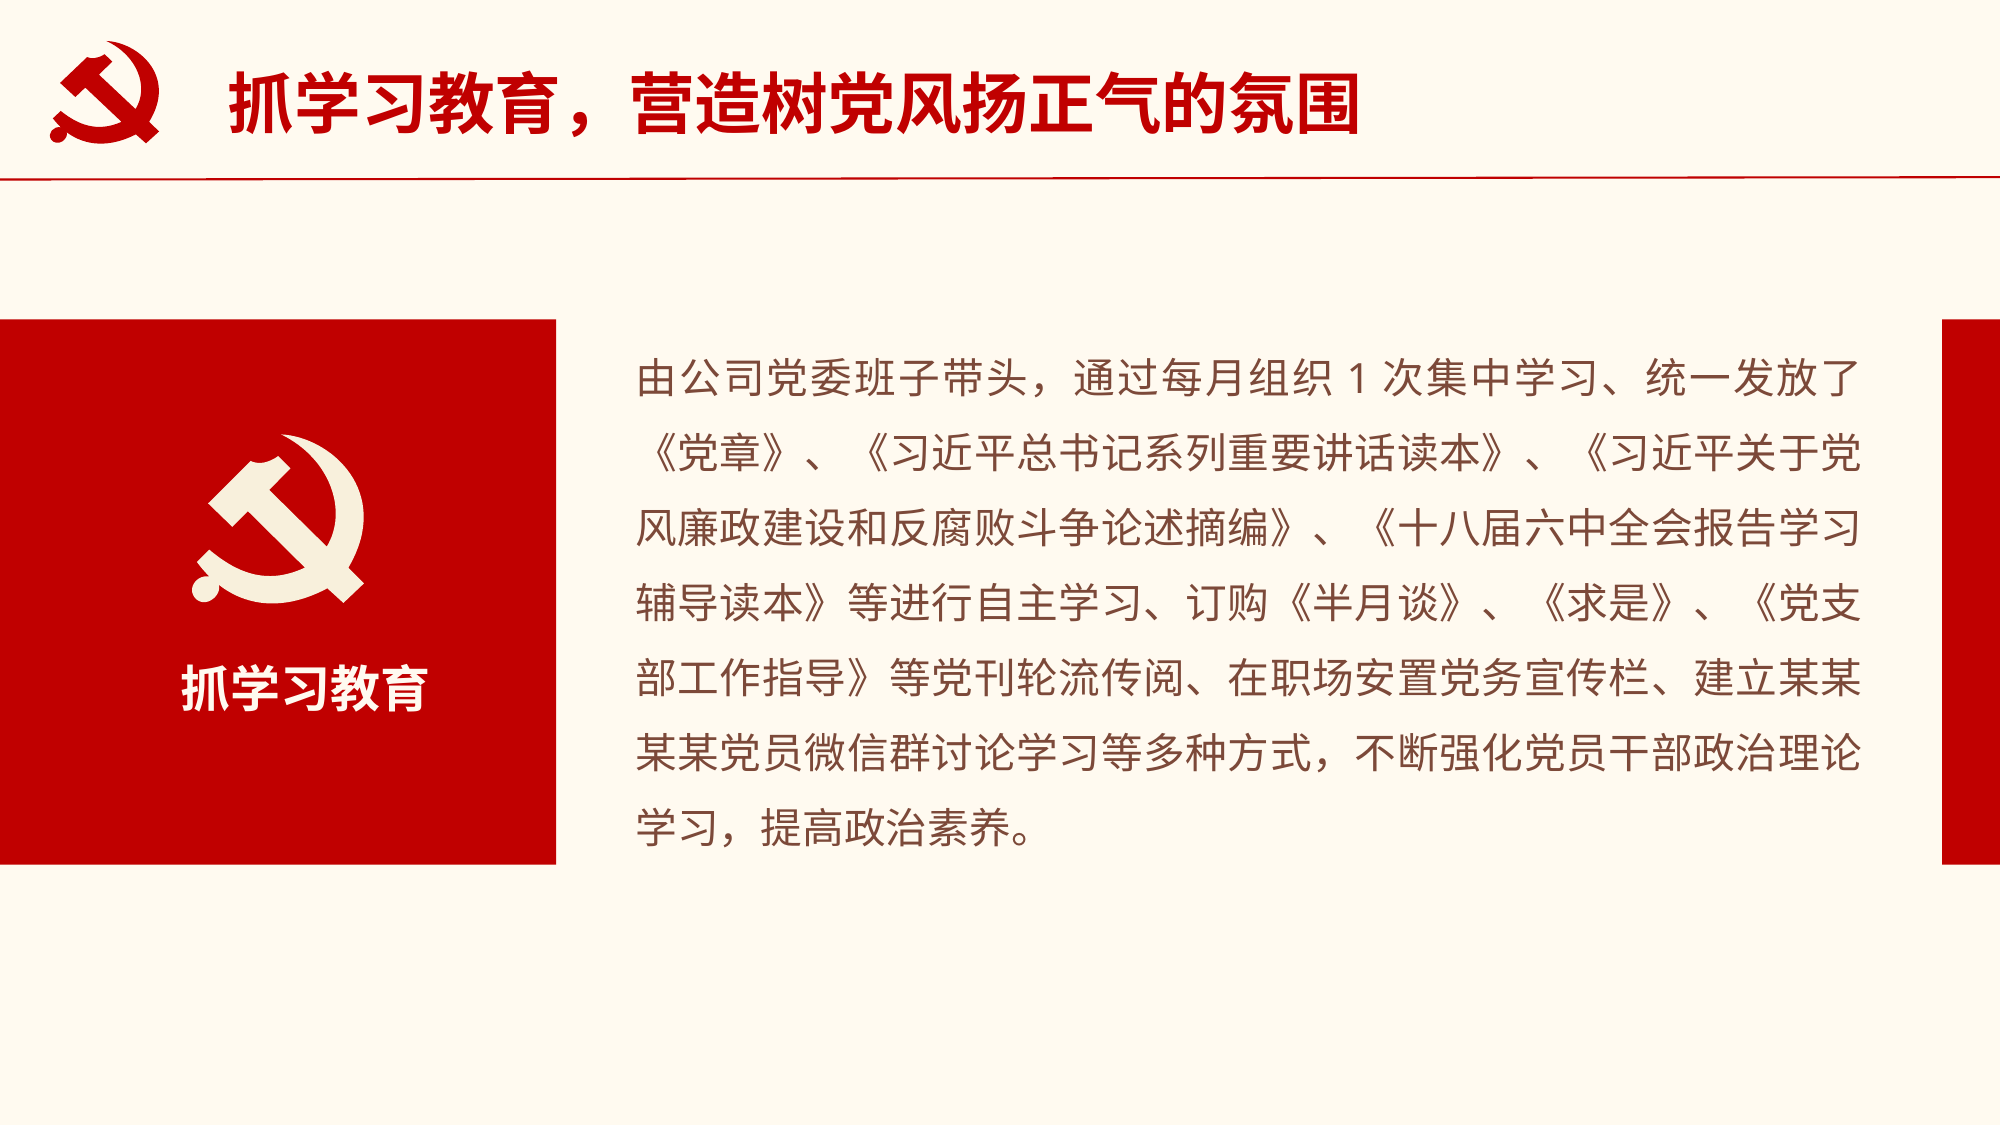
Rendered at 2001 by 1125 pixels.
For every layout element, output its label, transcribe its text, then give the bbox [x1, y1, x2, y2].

text_box 由公司党委班子带头，通过每月组织1次集中学习、统一发放了《党章》、《习近平总书记系列重要讲话读本》、《习近平关于党风廉政建设和反腐败斗争论述摘编》、《十八届六中全会报告学习辅导读本》等进行自主学习、订购《半月谈》、《求是》、《党支部工作指导》等党刊轮流传阅、在职场安置党务宣传栏、建立某某某某党员微信群讨论学习等多种方式，不断强化党员干部政治理论学习，提高政治素养。 [620, 319, 1878, 860]
text_box [1941, 318, 2000, 866]
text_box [0, 319, 556, 865]
text_box 抓学习教育，营造树党风扬正气的氛围 [213, 54, 1378, 149]
